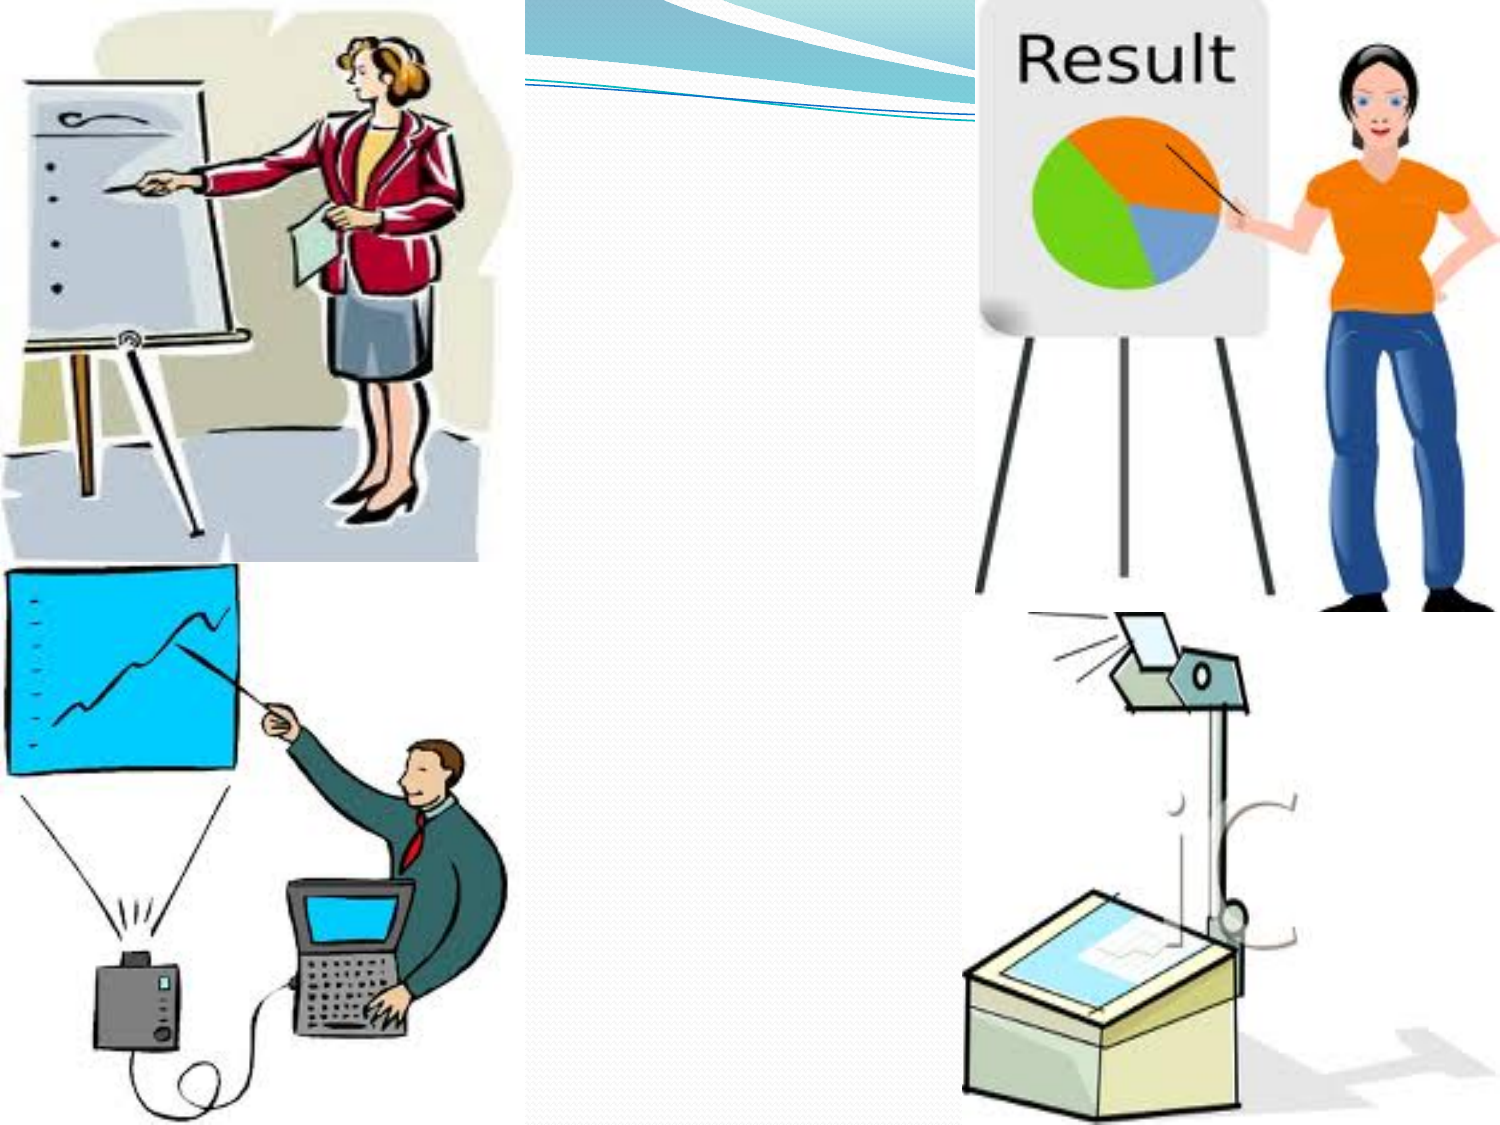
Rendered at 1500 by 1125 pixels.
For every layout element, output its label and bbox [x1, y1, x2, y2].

picture [962, 0, 1500, 1125]
picture [0, 0, 526, 1125]
